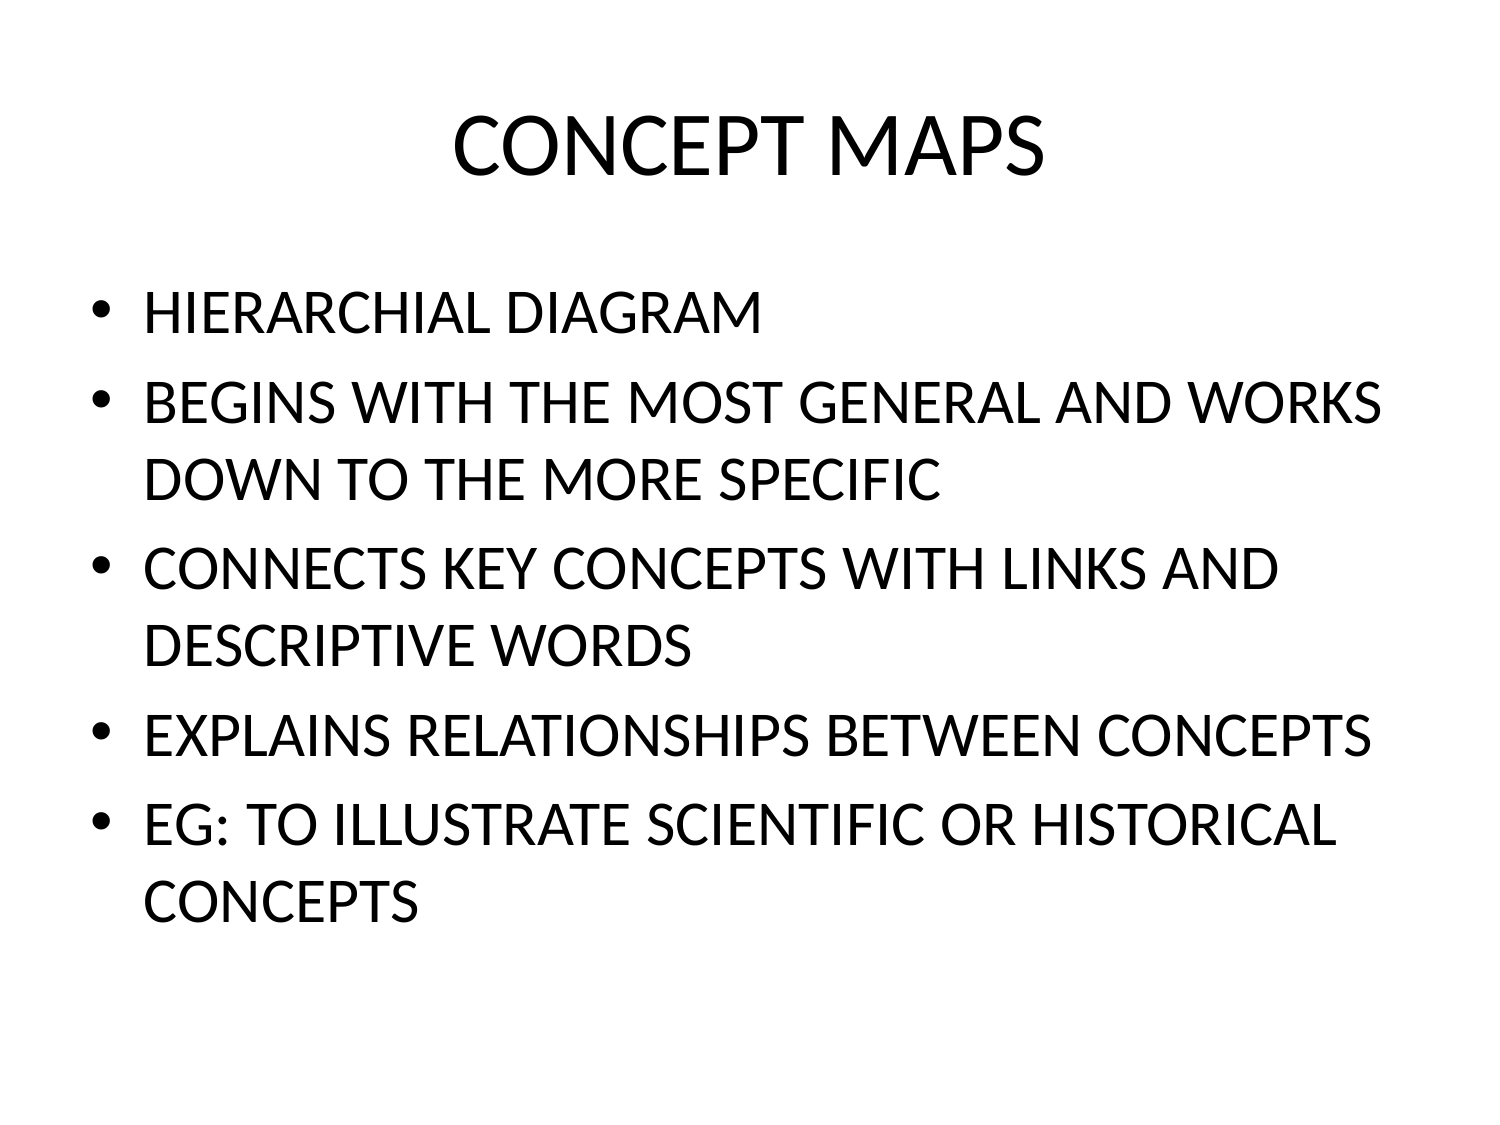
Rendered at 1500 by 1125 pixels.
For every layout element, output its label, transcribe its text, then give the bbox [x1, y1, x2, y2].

title CONCEPT MAPS [75, 45, 1425, 233]
list HIERARCHIAL DIAGRAM BEGINS WITH THE MOST GENERAL AND WORKS DOWN TO THE MORE SPECIFIC CONNECTS KEY CONCEPTS WITH LINKS AND DESCRIPTIVE WORDS EXPLAINS RELATIONSHIPS BETWEEN CONCEPTS EG: TO ILLUSTRATE SCIENTIFIC OR HISTORICAL CONCEPTS [75, 262, 1425, 1005]
